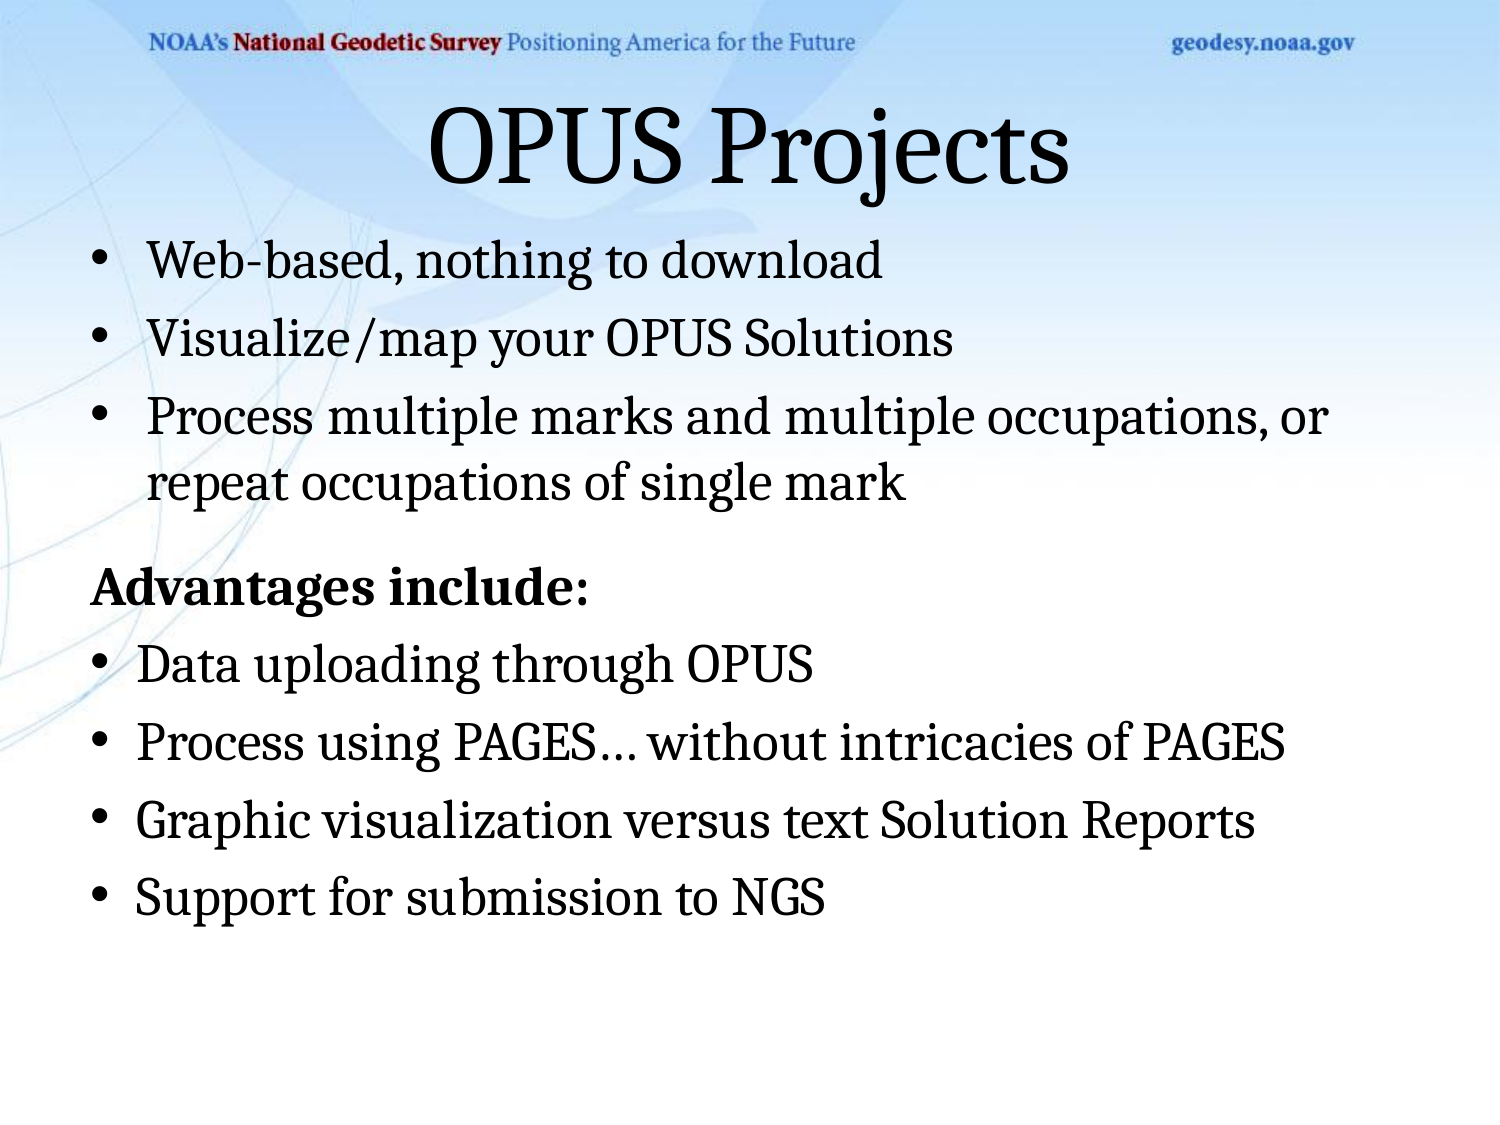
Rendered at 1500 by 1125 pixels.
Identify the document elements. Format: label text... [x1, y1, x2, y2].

list Web-based, nothing to download Visualize/map your OPUS Solutions Process multiple marks and multiple occupations, or repeat occupations of single mark Advantages include: Data uploading through OPUS Process using PAGES… without intricacies of PAGES Graphic visualization versus text Solution Reports Support for submission to NGS [75, 215, 1470, 1109]
picture [0, 0, 1500, 1125]
title OPUS Projects [75, 45, 1425, 215]
